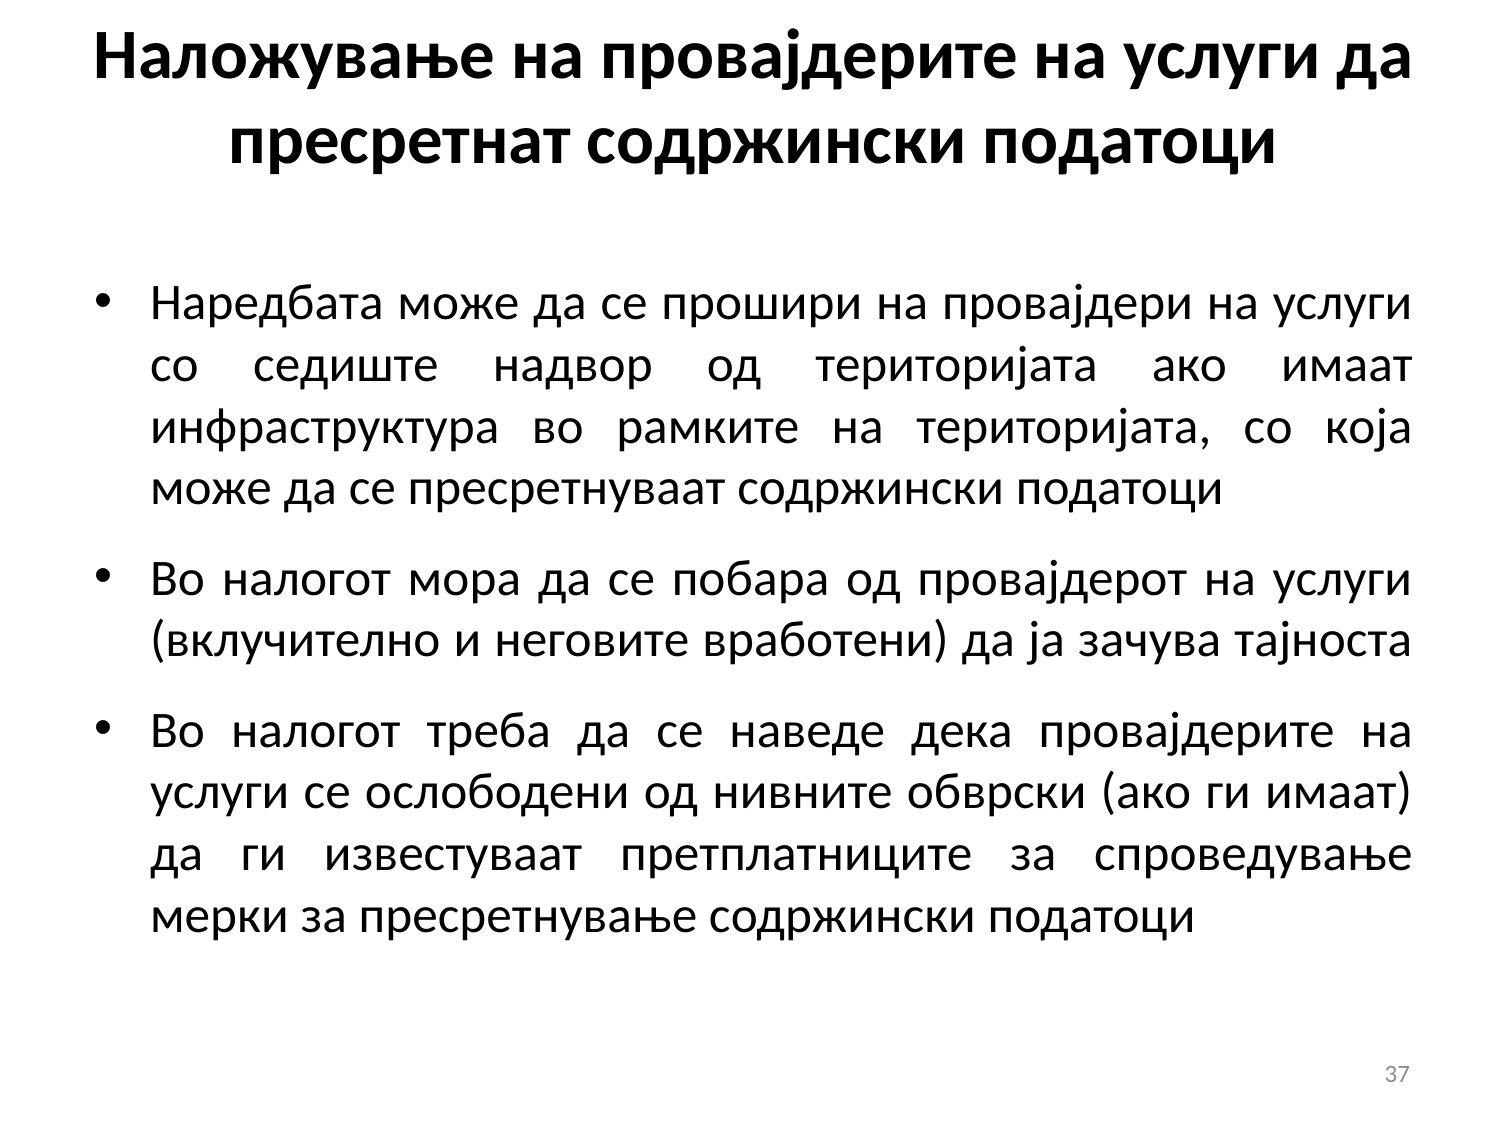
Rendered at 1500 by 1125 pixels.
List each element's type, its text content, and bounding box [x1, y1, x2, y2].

list Наредбата може да се прошири на провајдери на услуги со седиште надвор од територијата ако имаат инфраструктура во рамките на територијата, со која може да се пресретнуваат содржински податоци Во налогот мора да се побара од провајдерот на услуги (вклучително и неговите вработени) да ја зачува тајноста Во налогот треба да се наведе дека провајдерите на услуги се ослободени од нивните обврски (ако ги имаат) да ги известуваат претплатниците за спроведување мерки за пресретнување содржински податоци [79, 260, 1430, 1043]
slide_number 37 [1074, 1042, 1425, 1103]
title Наложување на провајдерите на услуги да пресретнат содржински податоци [54, 0, 1455, 188]
